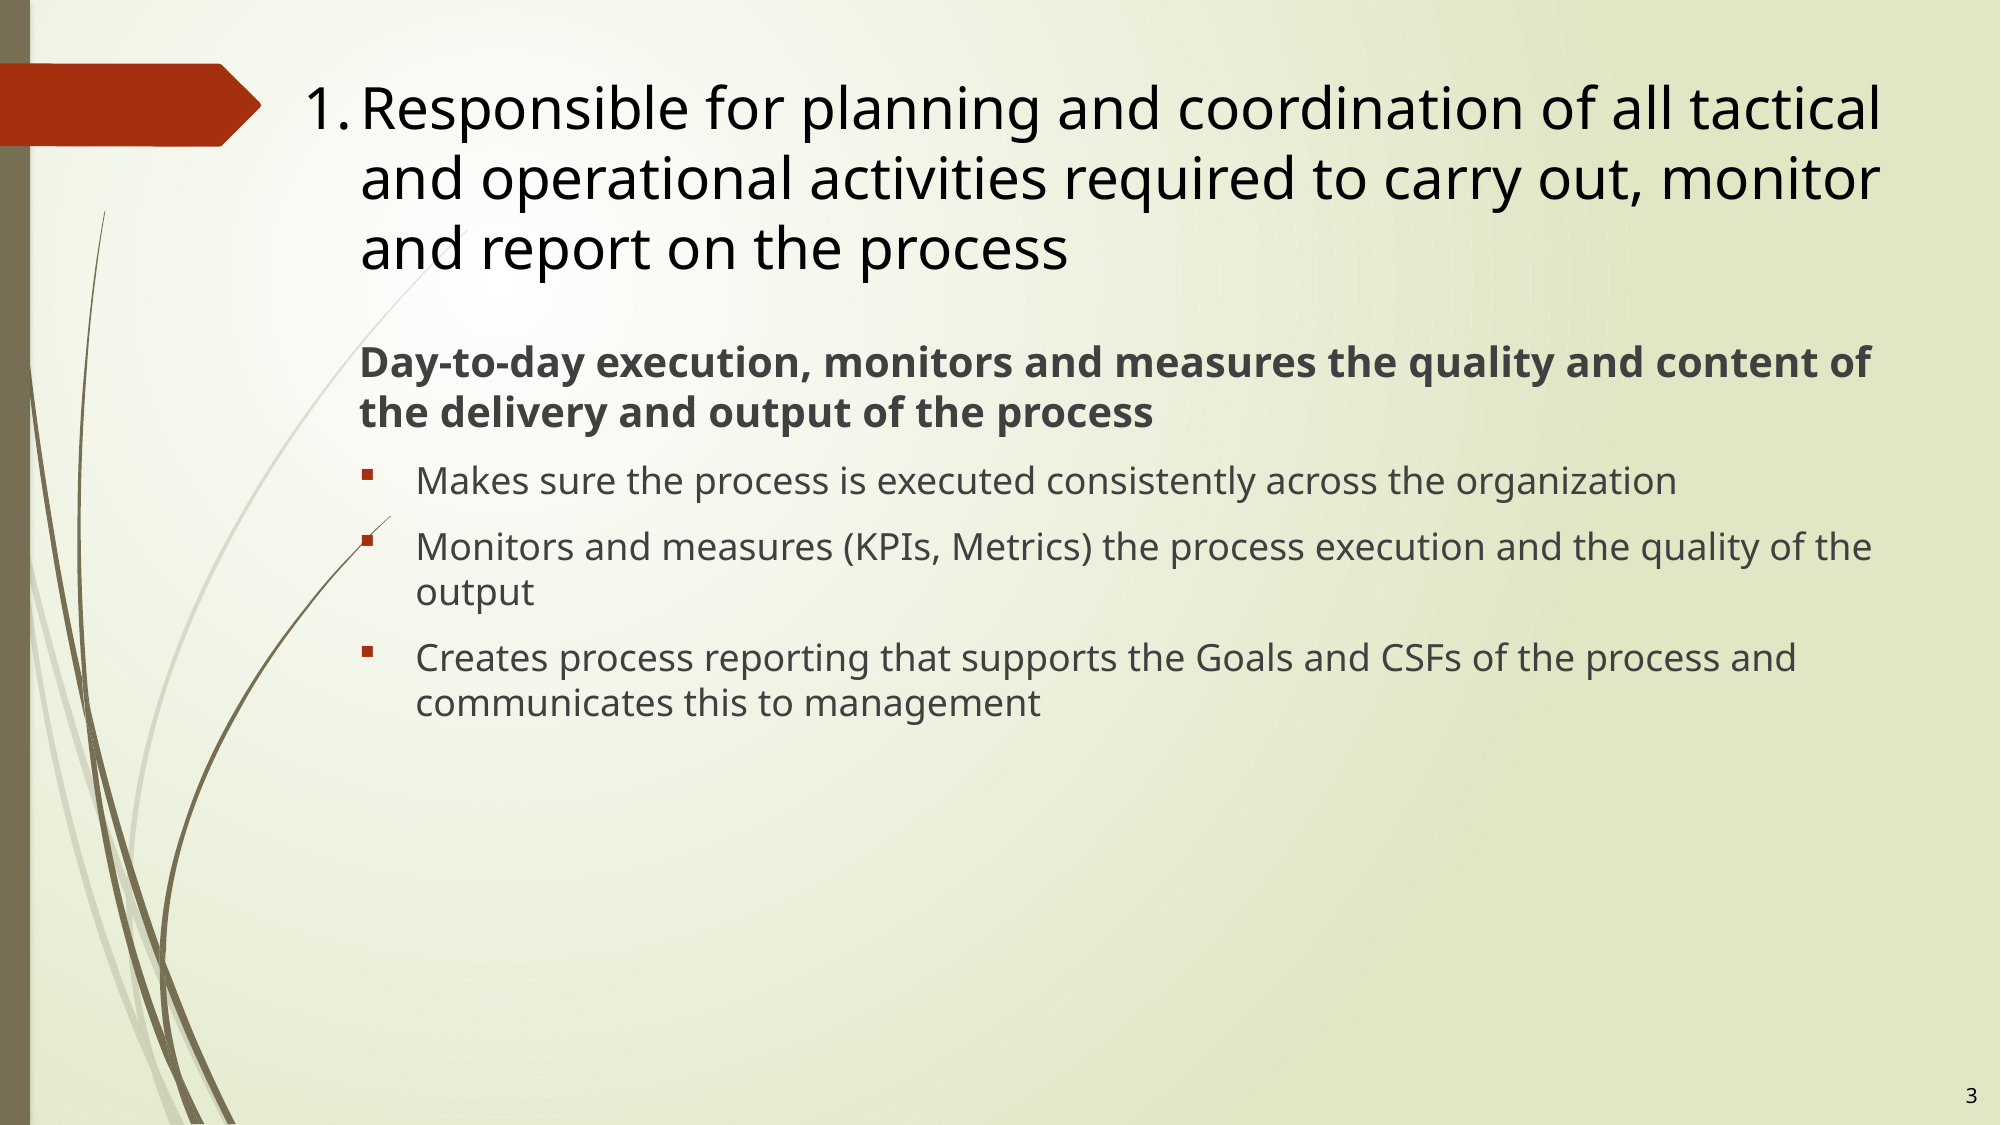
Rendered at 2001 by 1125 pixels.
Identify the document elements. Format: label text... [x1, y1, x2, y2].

text_box 3 [1942, 1074, 1993, 1111]
title Responsible for planning and coordination of all tactical and operational activities required to carry out, monitor and report on the process [288, 63, 1928, 177]
list Day-to-day execution, monitors and measures the quality and content of the delivery and output of the process Makes sure the process is executed consistently across the organization Monitors and measures (KPIs, Metrics) the process execution and the quality of the output Creates process reporting that supports the Goals and CSFs of the process and communicates this to management [288, 328, 1960, 1102]
